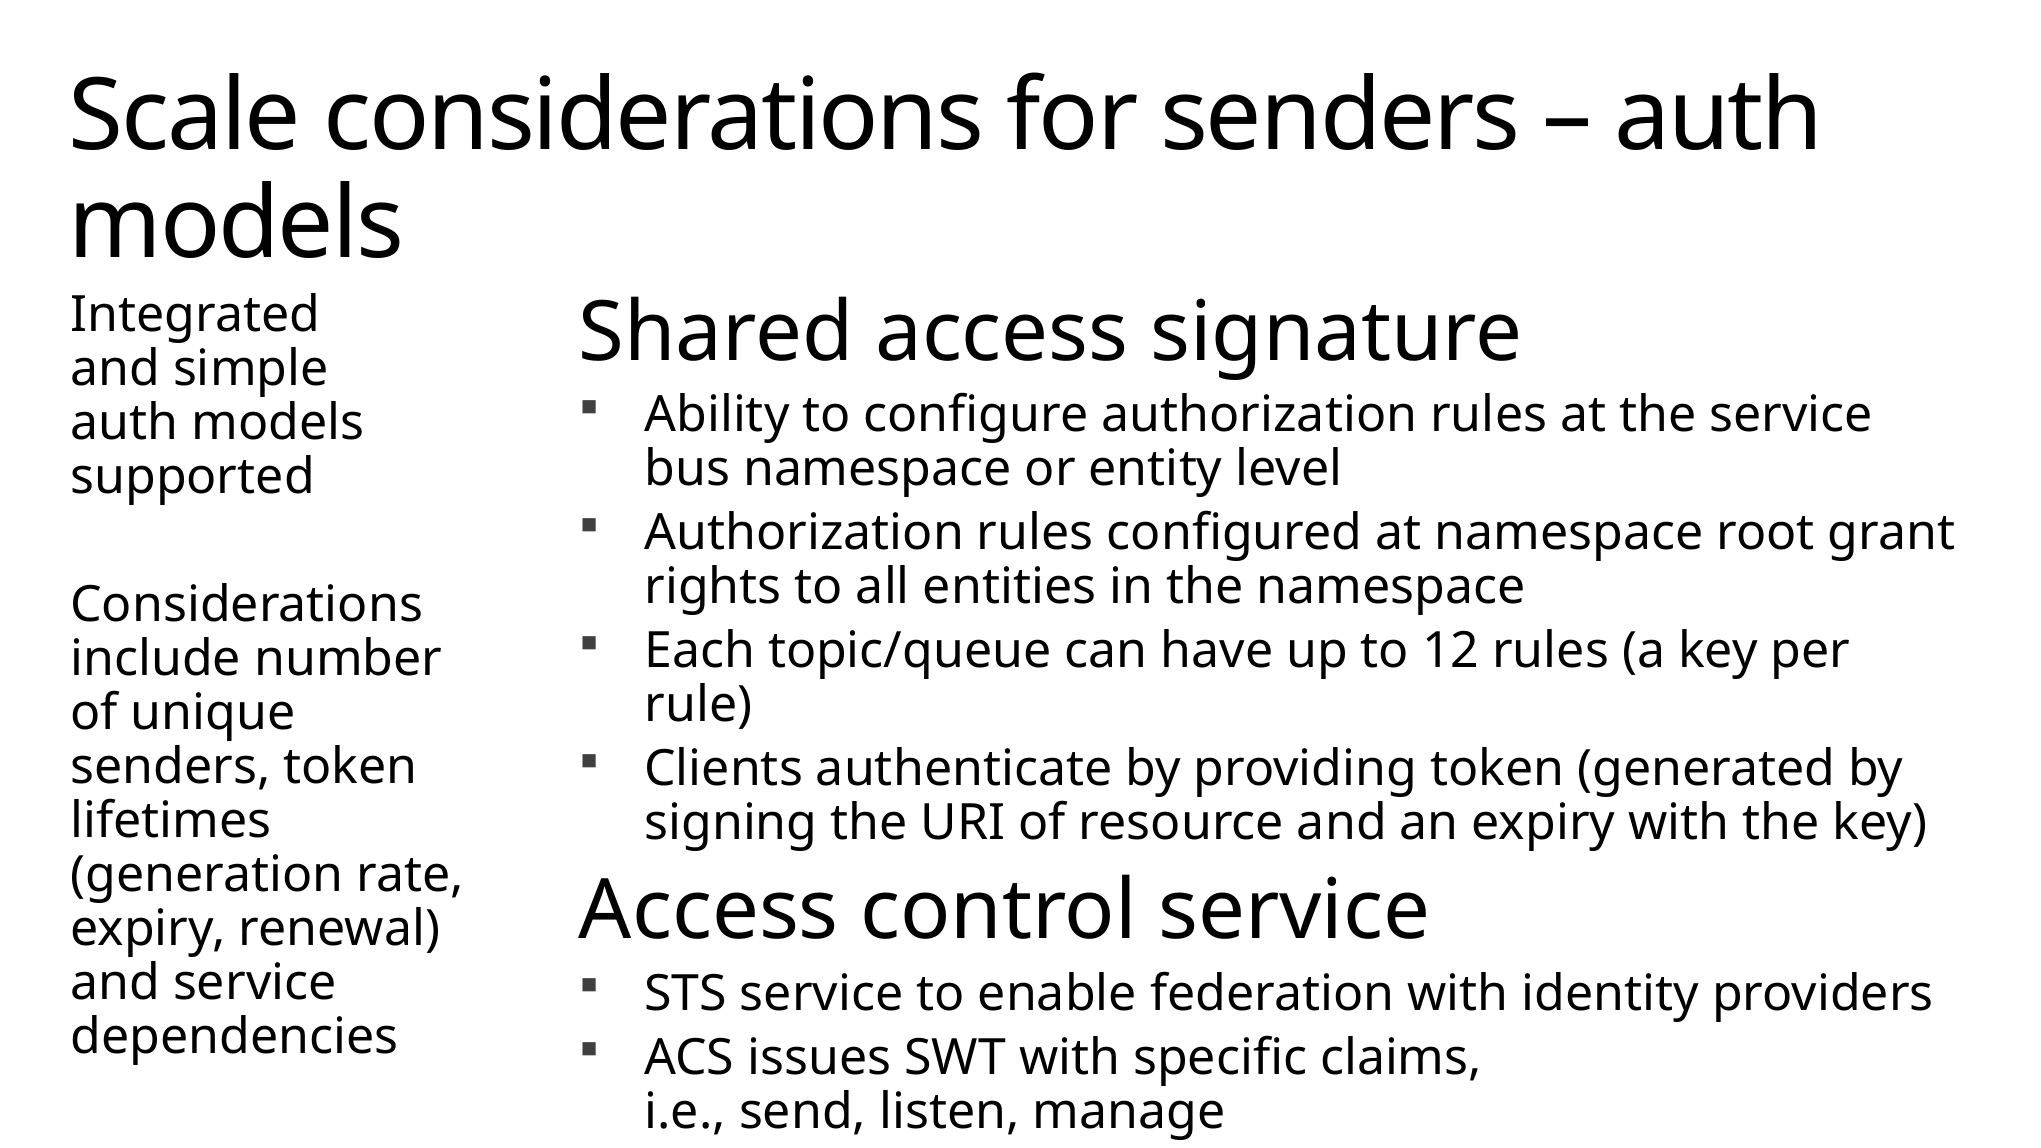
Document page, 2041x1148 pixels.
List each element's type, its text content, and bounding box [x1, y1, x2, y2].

list Integrated and simple auth models supported Considerations include number of unique senders, token lifetimes (generation rate, expiry, renewal) and service dependencies [46, 273, 497, 1099]
list Shared access signature Ability to configure authorization rules at the service bus namespace or entity level Authorization rules configured at namespace root grant rights to all entities in the namespace Each topic/queue can have up to 12 rules (a key per rule) Clients authenticate by providing token (generated by signing the URI of resource and an expiry with the key) Access control service STS service to enable federation with identity providers ACS issues SWT with specific claims, i.e., send, listen, manage [555, 273, 1996, 1099]
title Scale considerations for senders – auth models [45, 48, 1996, 199]
